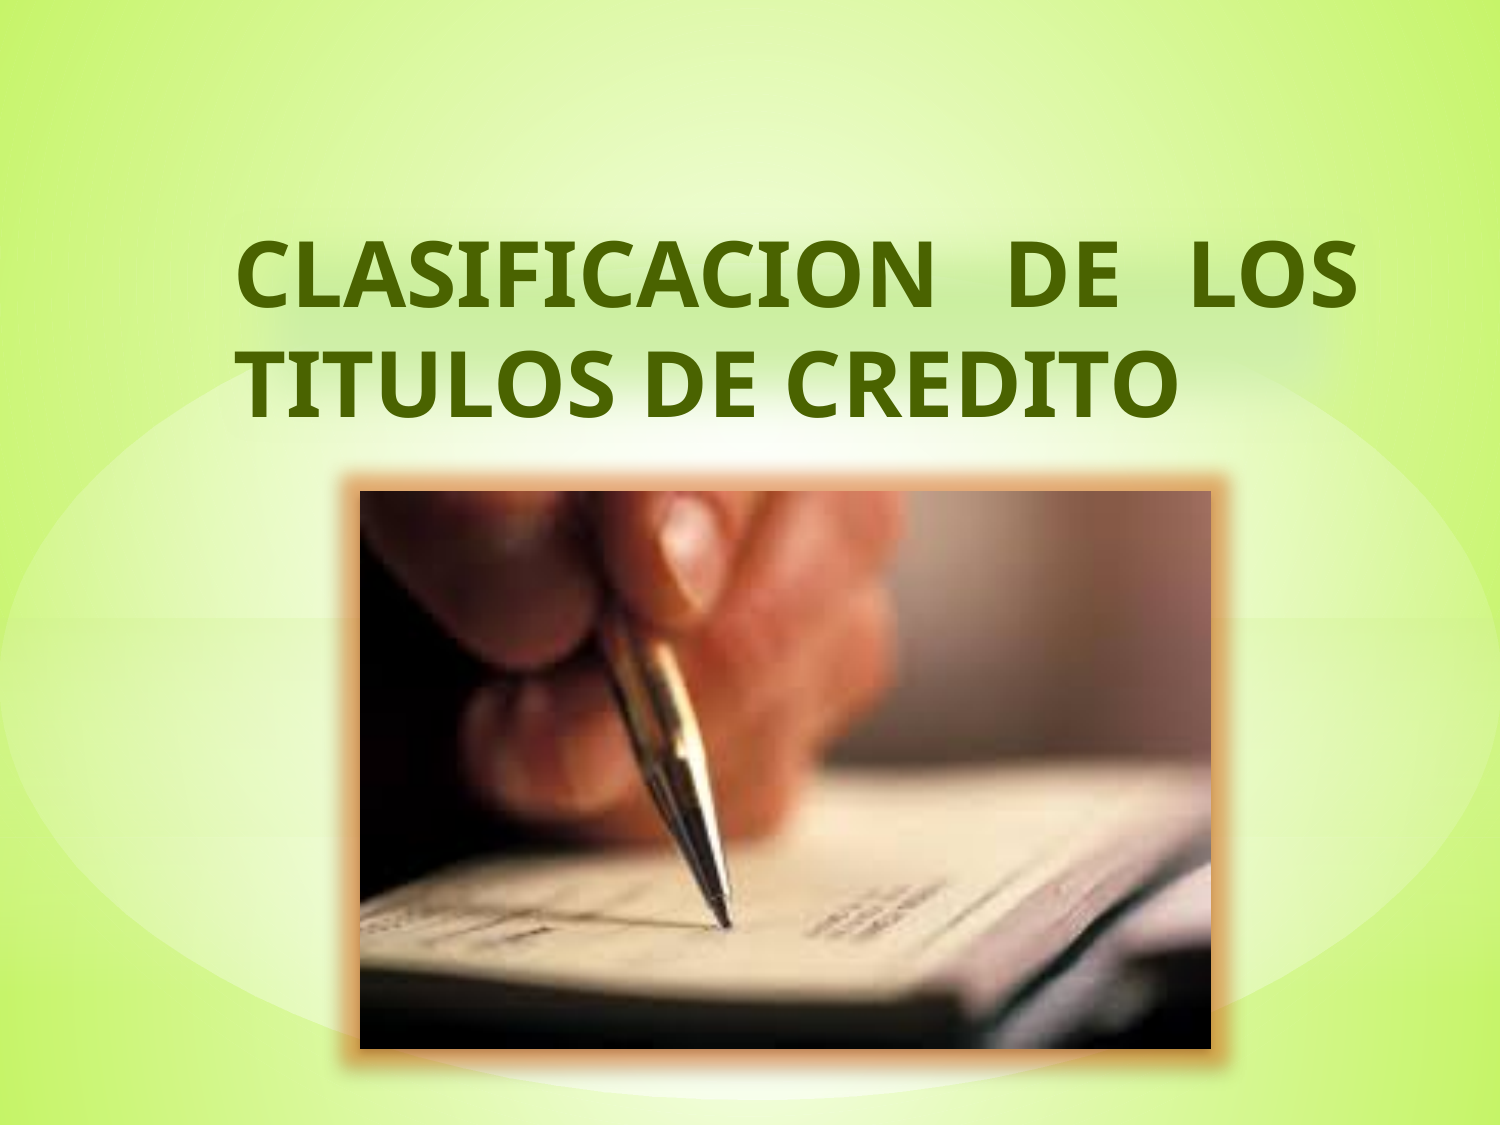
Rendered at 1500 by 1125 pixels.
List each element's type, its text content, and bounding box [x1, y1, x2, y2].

picture [359, 491, 1211, 1049]
text_box CLASIFICACION DE LOS TITULOS DE CREDITO [306, 295, 1292, 357]
